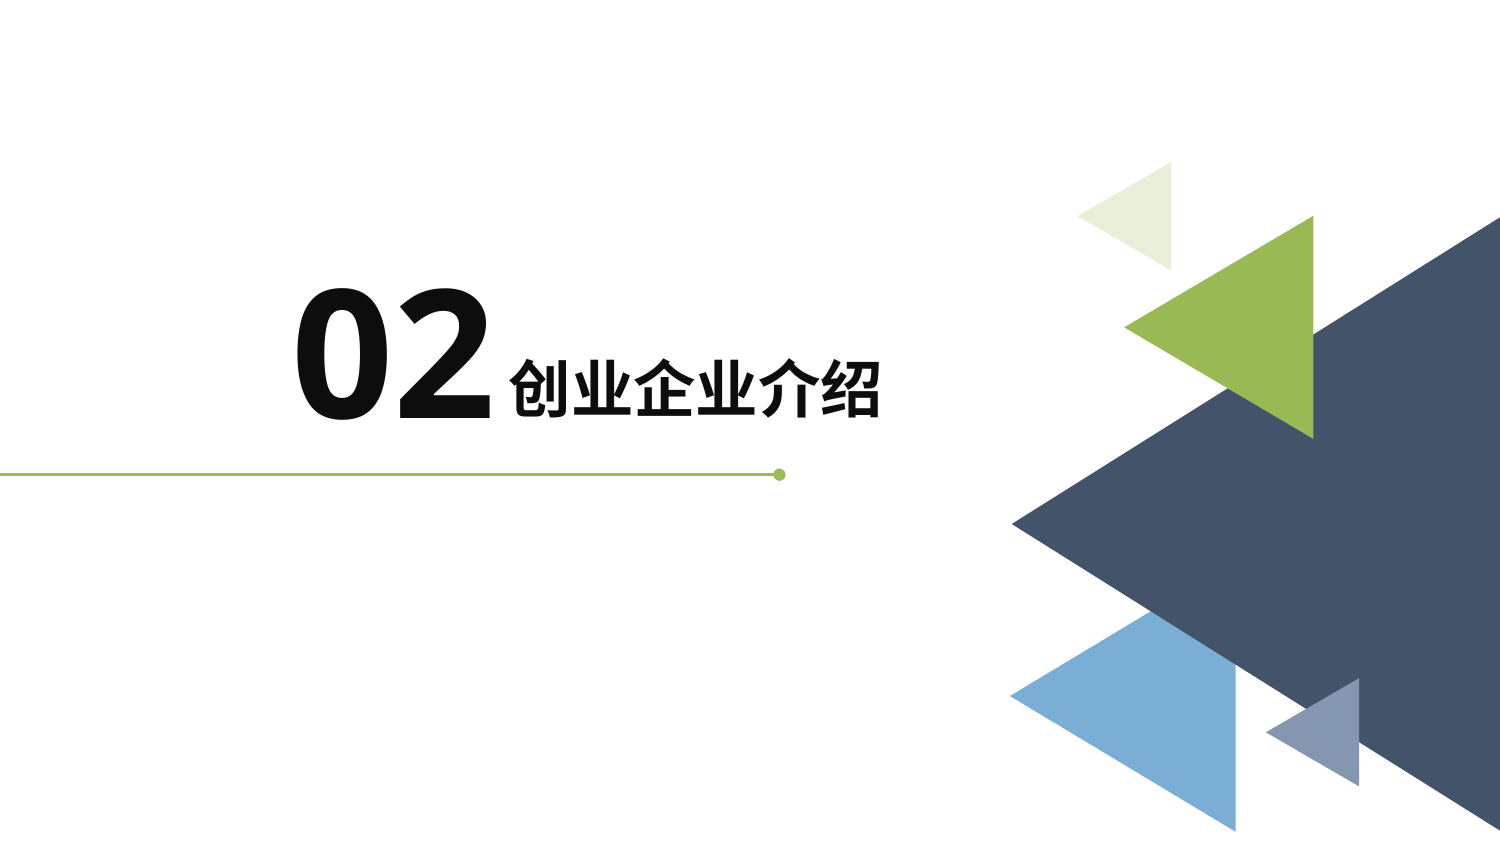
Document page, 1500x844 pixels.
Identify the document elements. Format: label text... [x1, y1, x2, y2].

text_box 创业企业介绍 [497, 322, 909, 431]
text_box [1007, 611, 1238, 834]
text_box 02 [291, 238, 497, 455]
text_box [1009, 214, 1500, 834]
text_box [1263, 676, 1362, 789]
text_box [1075, 160, 1174, 273]
text_box [1122, 214, 1316, 441]
